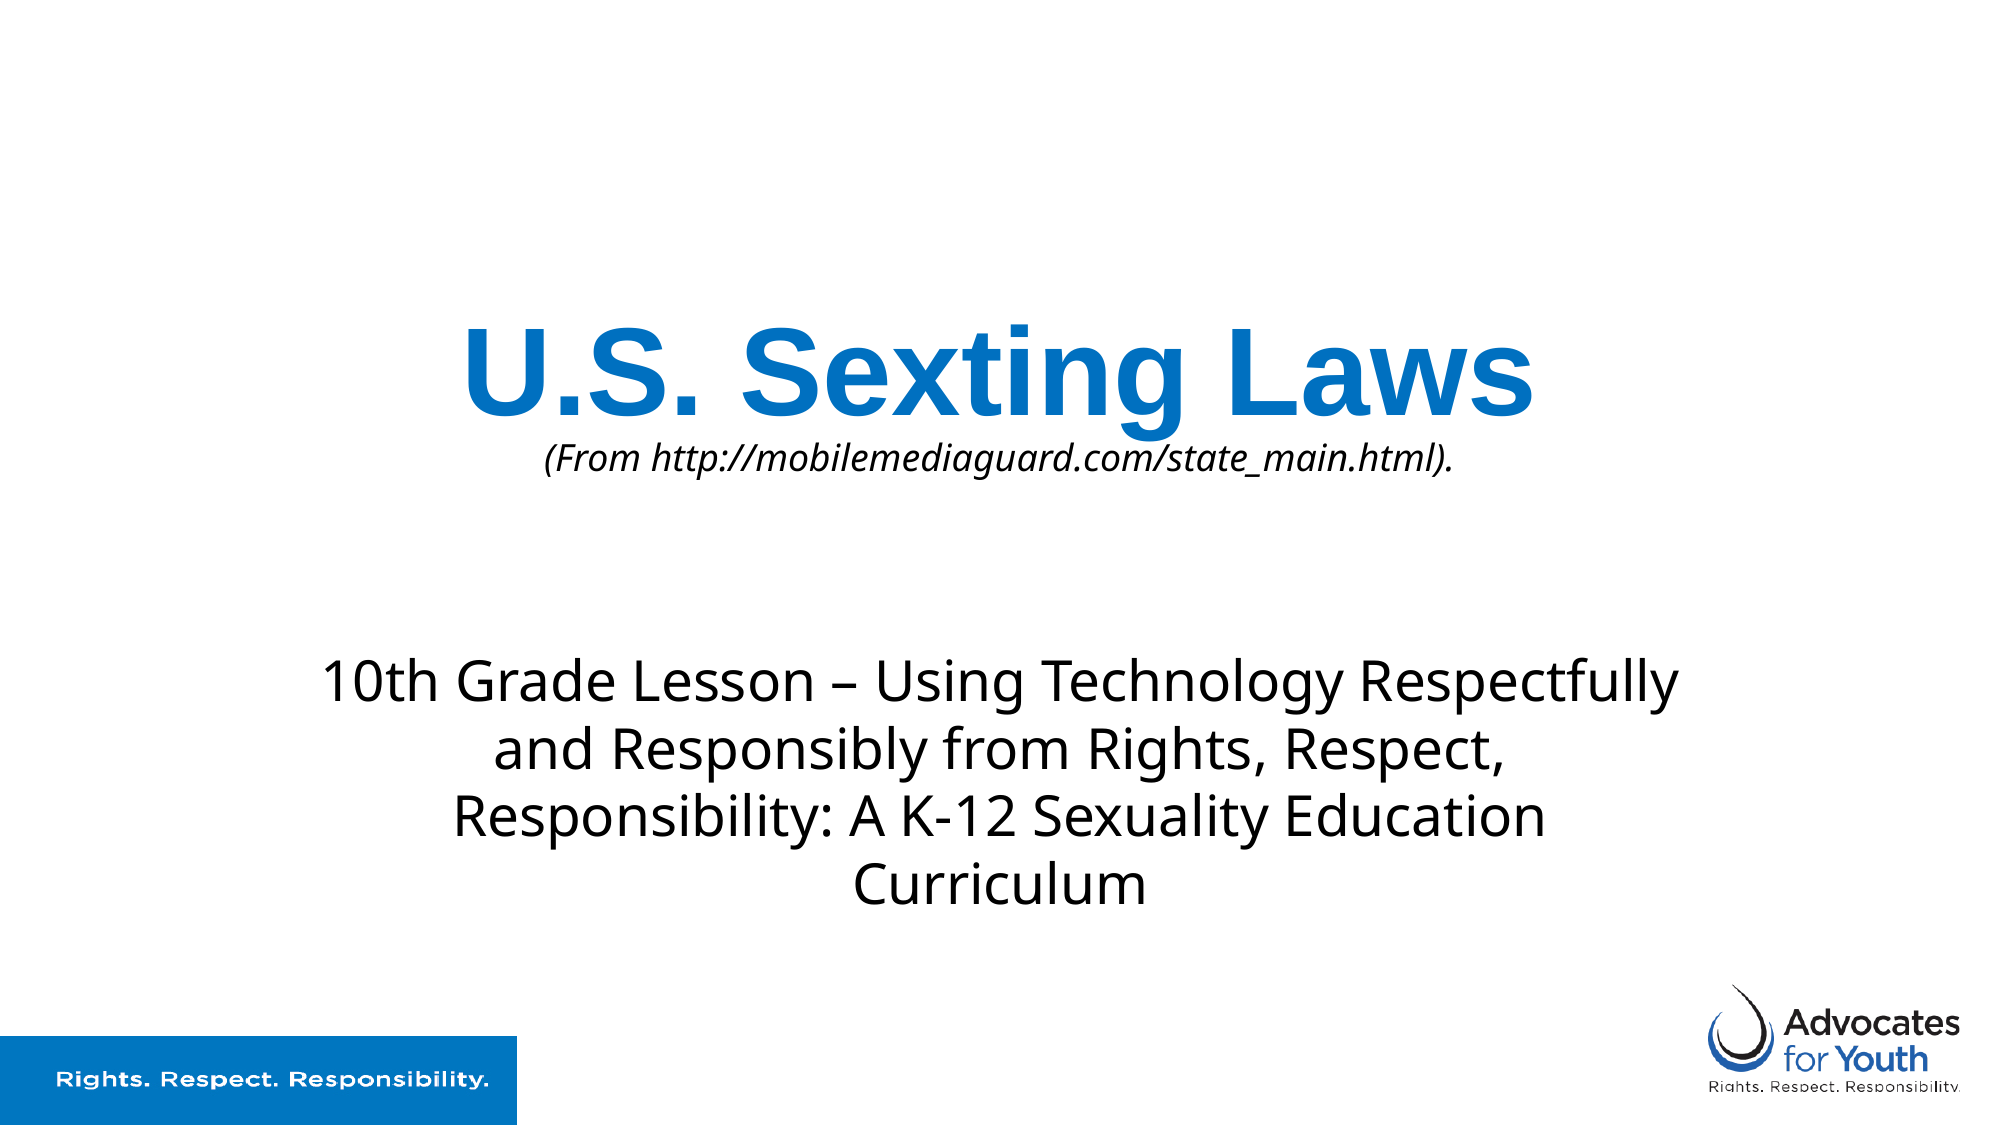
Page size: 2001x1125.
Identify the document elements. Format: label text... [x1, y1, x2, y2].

text_box (From http://mobilemediaguard.com/state_main.html). [529, 426, 1471, 487]
picture [0, 1036, 517, 1125]
subtitle 10th Grade Lesson – Using Technology Respectfully and Responsibly from Rights, Respect, Responsibility: A K-12 Sexuality Education Curriculum [300, 637, 1700, 925]
picture [1707, 984, 1960, 1093]
title U.S. Sexting Laws [249, 224, 1750, 508]
